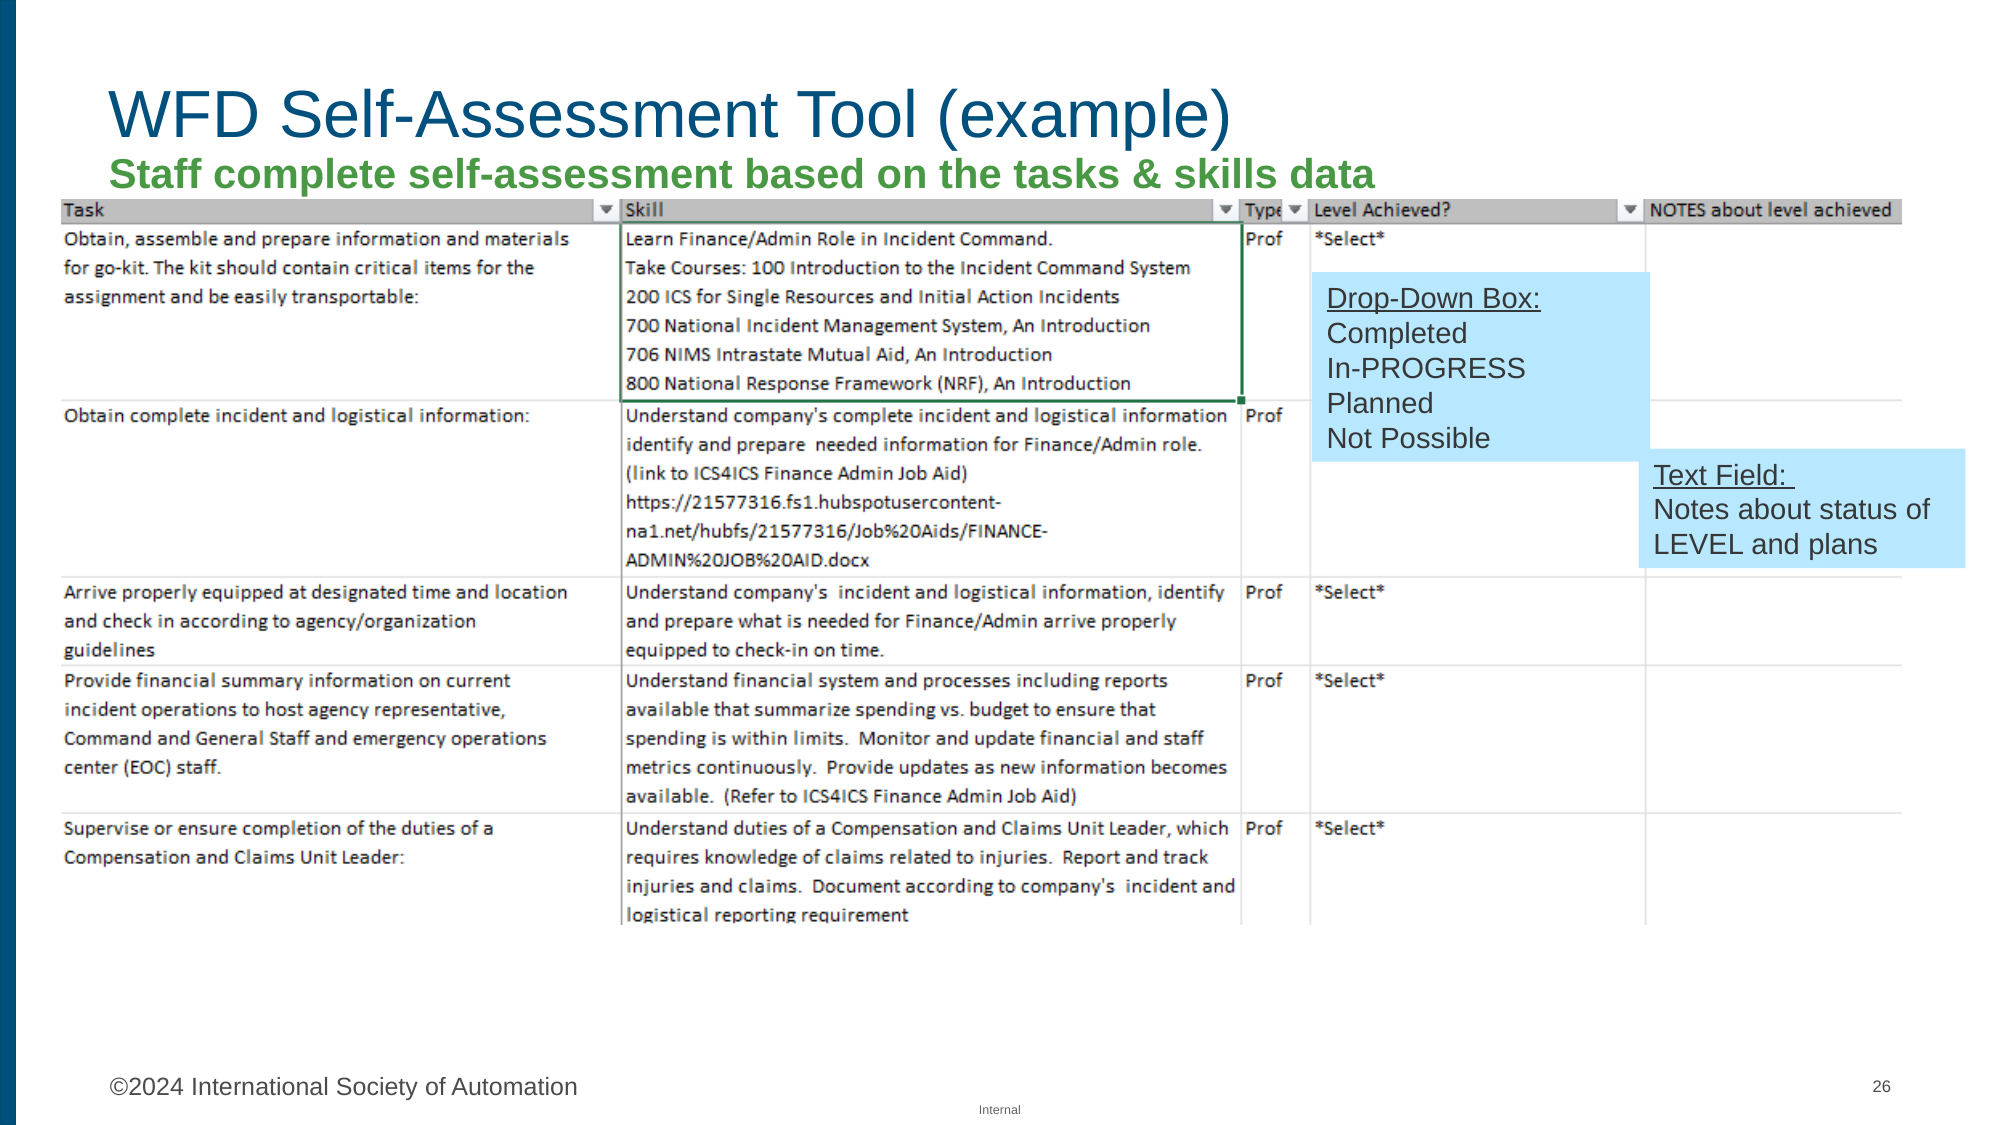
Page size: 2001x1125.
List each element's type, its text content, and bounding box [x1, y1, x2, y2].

picture [61, 199, 1902, 925]
slide_number 26 [1456, 1071, 1907, 1100]
text_box Text Field: Notes about status of LEVEL and plans [1902, 448, 1966, 569]
title WFD Self-Assessment Tool (example) Staff complete self-assessment based on the tasks & skills data [93, 93, 1819, 184]
